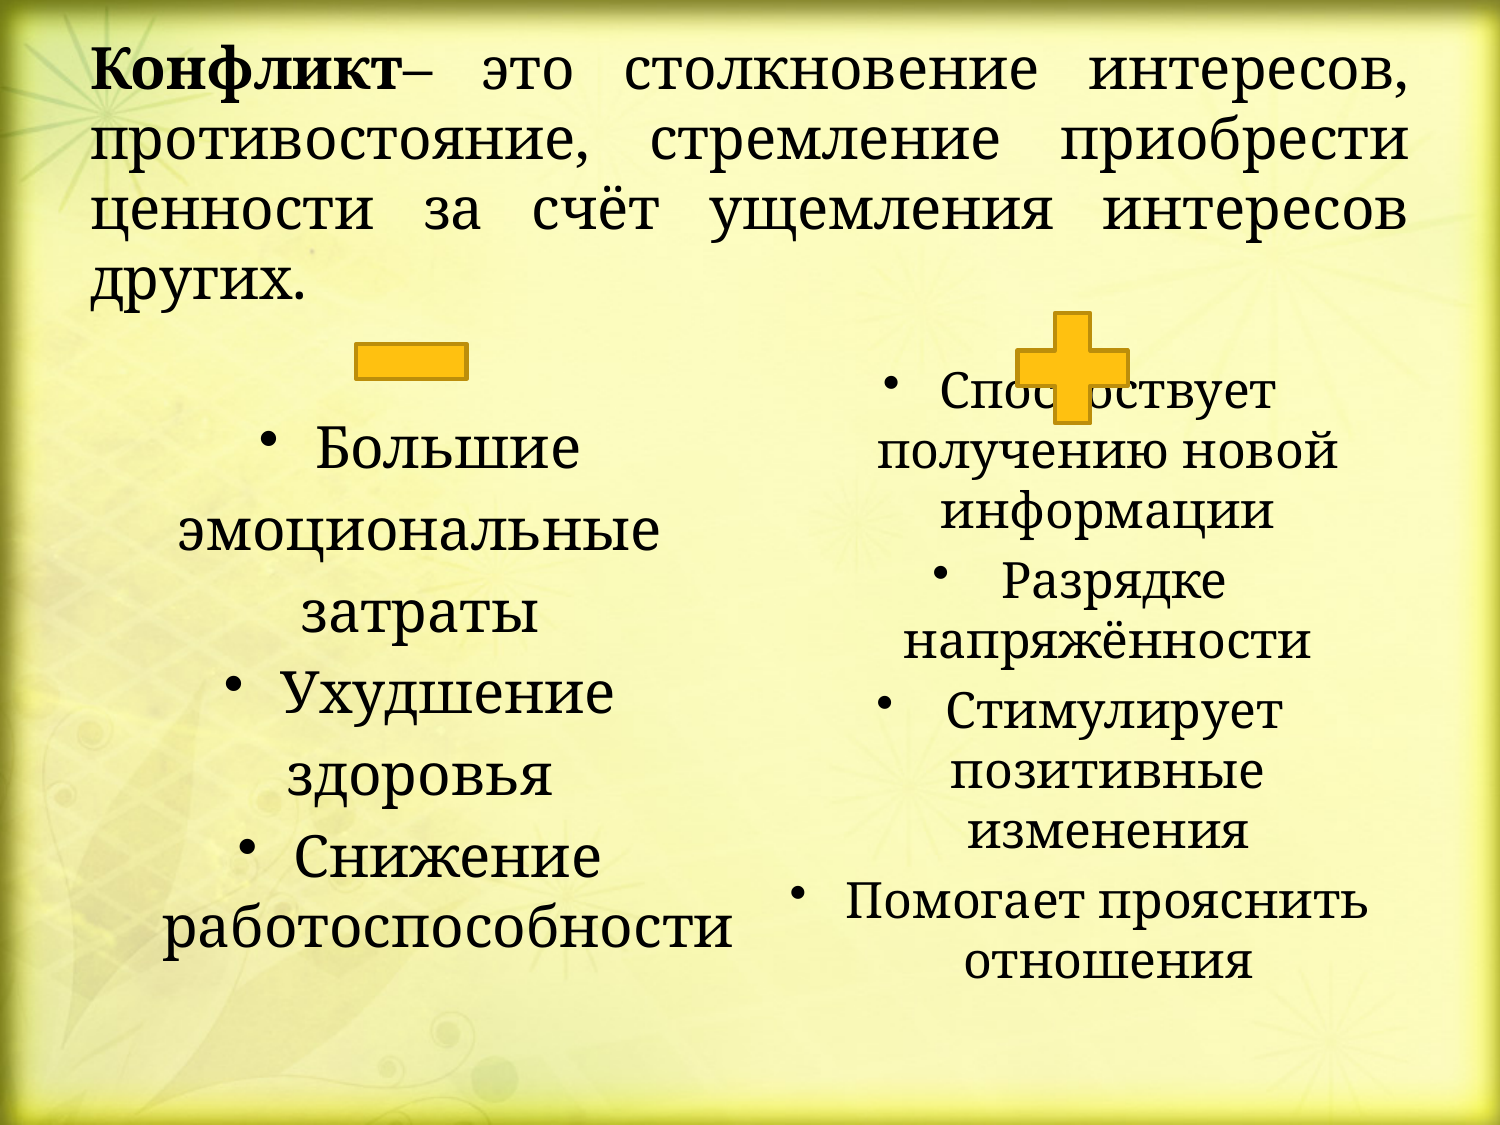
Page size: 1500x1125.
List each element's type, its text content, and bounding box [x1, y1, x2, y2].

title Конфликт– это столкновение интересов, противостояние, стремление приобрести ценности за счёт ущемления интересов других. [74, 124, 1426, 311]
text_box [1015, 311, 1130, 425]
text_box [354, 342, 469, 381]
picture [0, 0, 1500, 1125]
list Большие эмоциональные затраты Ухудшение здоровья Снижение работоспособности Способствует получению новой информации Разрядке напряжённости Стимулирует позитивные изменения Помогает прояснить отношения [74, 311, 1426, 1006]
